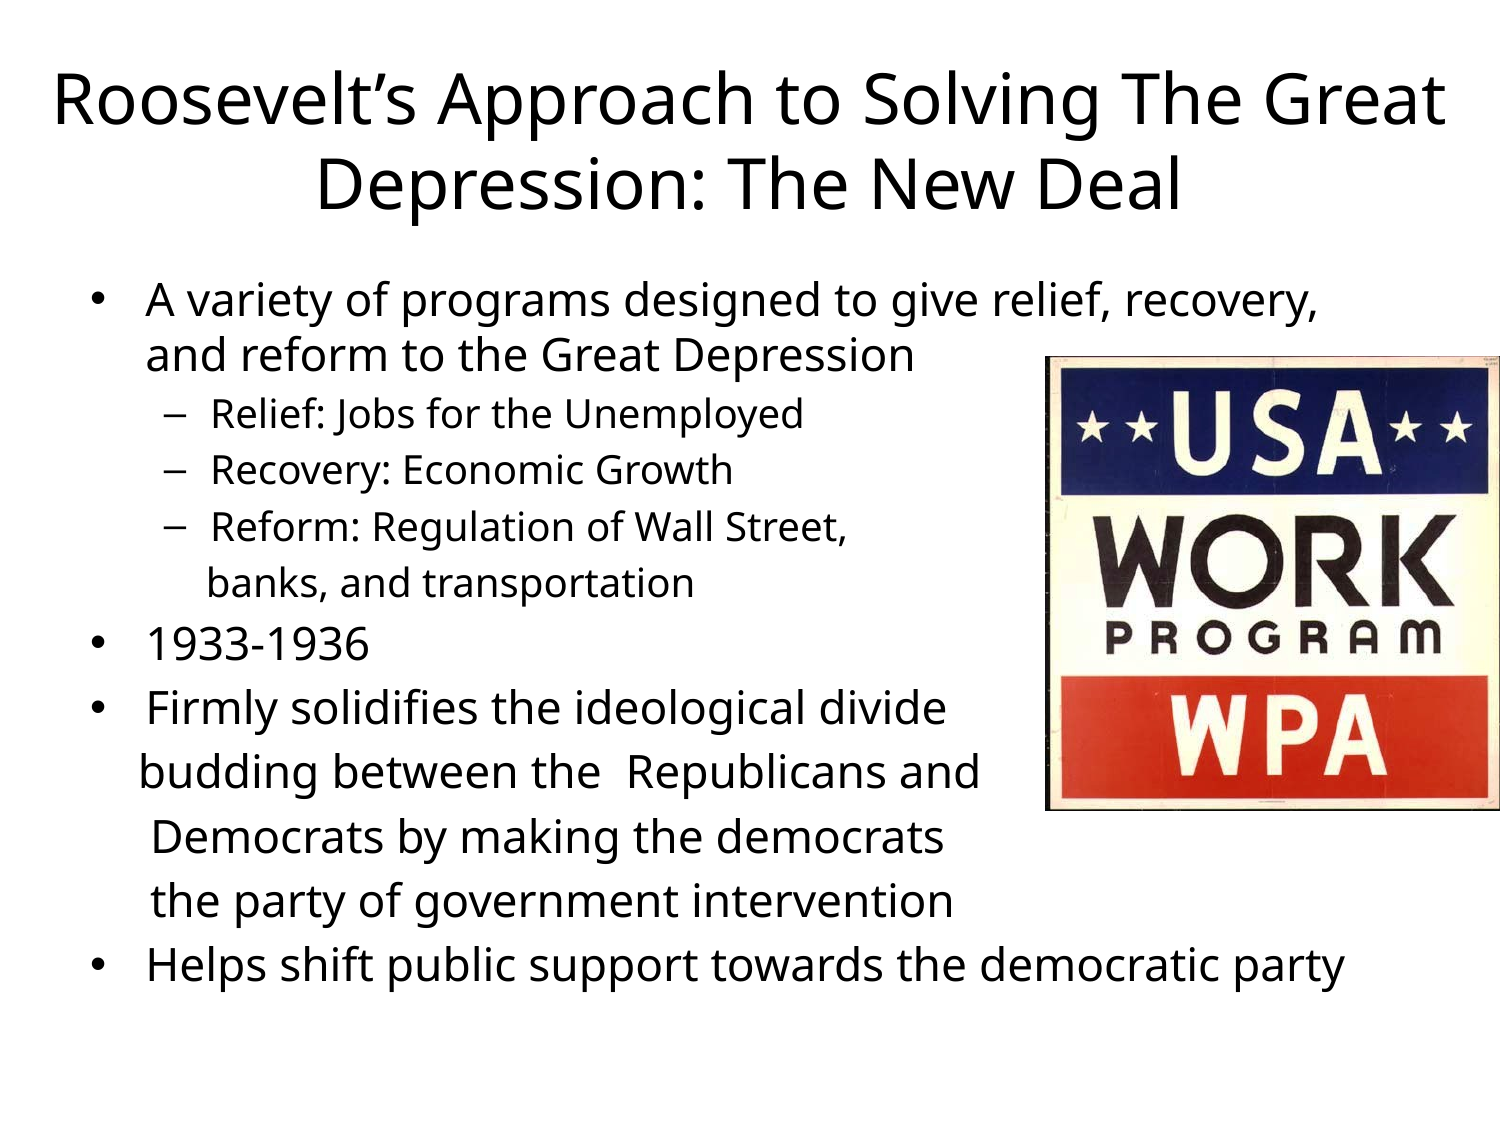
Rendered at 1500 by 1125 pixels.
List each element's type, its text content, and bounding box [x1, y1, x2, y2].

picture [1045, 356, 1500, 812]
list A variety of programs designed to give relief, recovery, and reform to the Great Depression Relief: Jobs for the Unemployed Recovery: Economic Growth Reform: Regulation of Wall Street, banks, and transportation 1933-1936 Firmly solidifies the ideological divide budding between the Republicans and Democrats by making the democrats the party of government intervention Helps shift public support towards the democratic party [75, 262, 1425, 1005]
title Roosevelt’s Approach to Solving The Great Depression: The New Deal [0, 45, 1500, 233]
